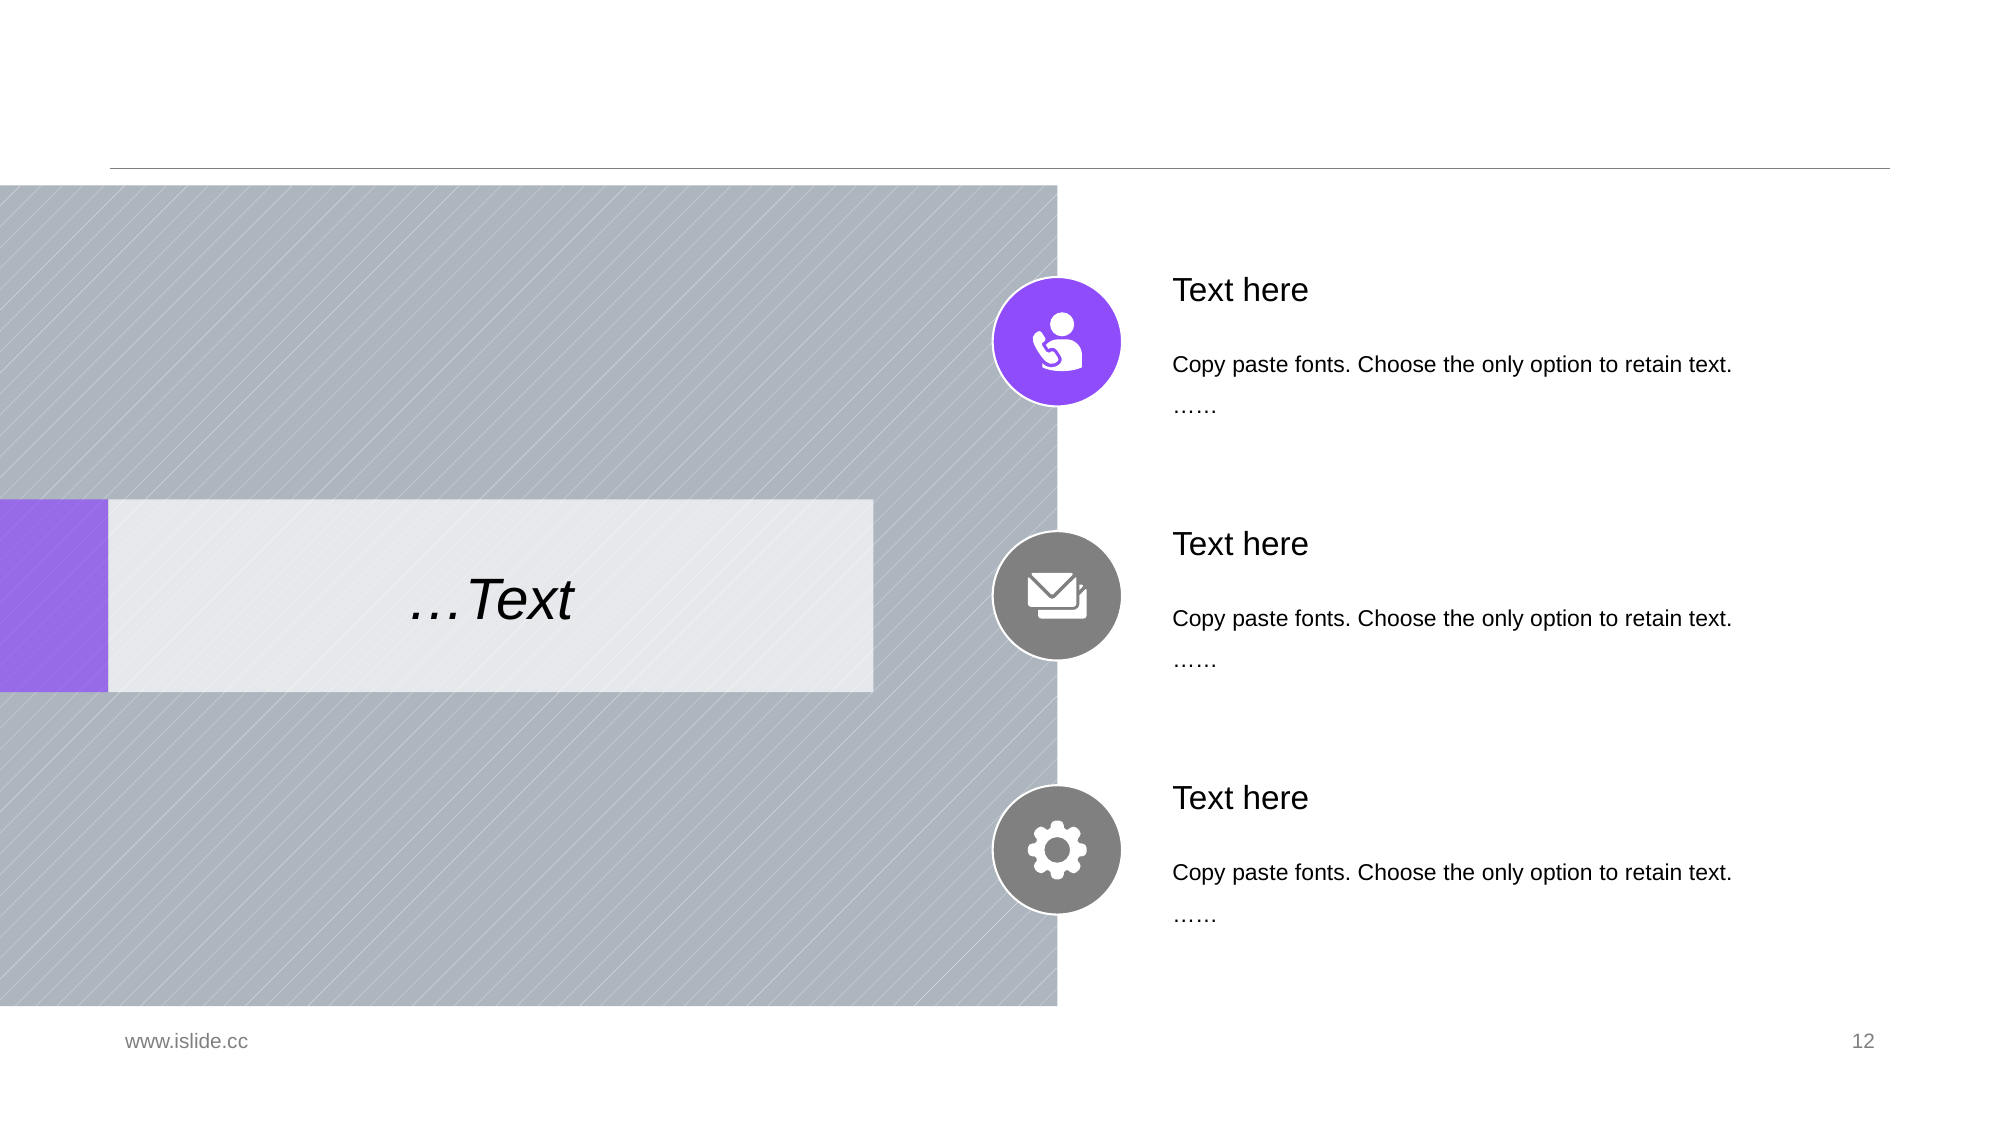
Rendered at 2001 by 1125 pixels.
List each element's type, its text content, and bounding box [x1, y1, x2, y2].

slide_number 12 [1412, 1023, 1890, 1058]
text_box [0, 185, 1824, 1007]
footer www.islide.cc [109, 1023, 790, 1058]
